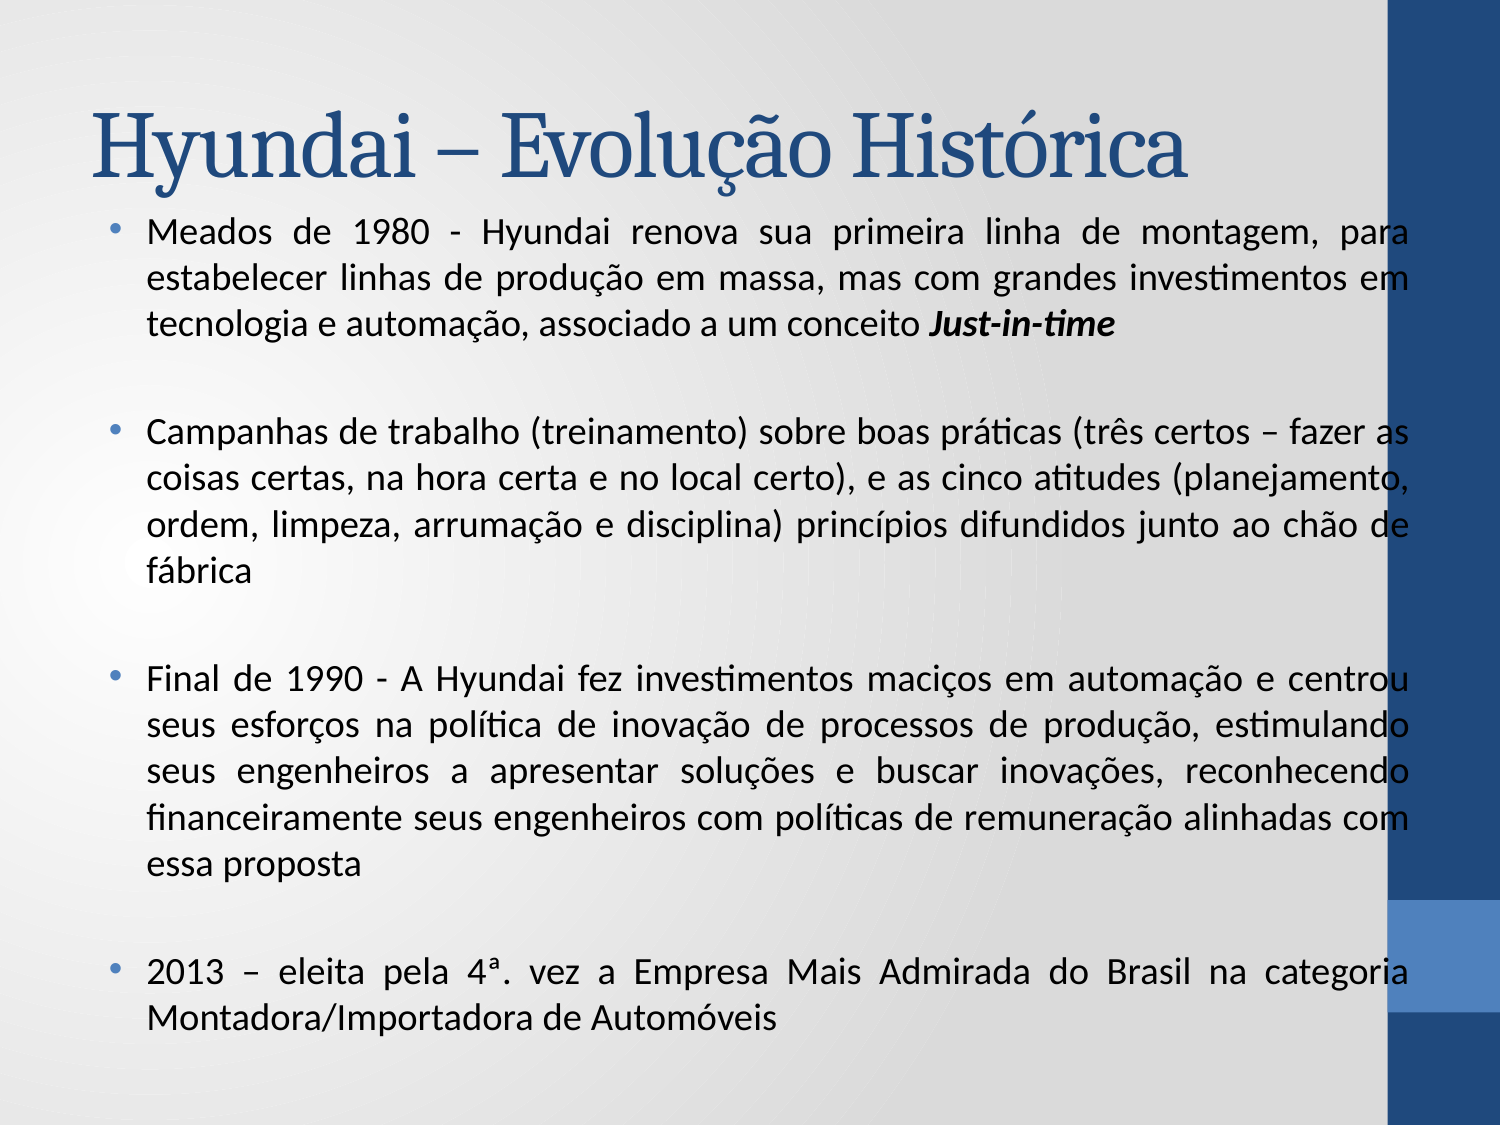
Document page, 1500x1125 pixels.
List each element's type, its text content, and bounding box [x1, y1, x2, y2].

title Hyundai – Evolução Histórica [75, 45, 1325, 198]
list Meados de 1980 - Hyundai renova sua primeira linha de montagem, para estabelecer linhas de produção em massa, mas com grandes investimentos em tecnologia e automação, associado a um conceito Just-in-time Campanhas de trabalho (treinamento) sobre boas práticas (três certos – fazer as coisas certas, na hora certa e no local certo), e as cinco atitudes (planejamento, ordem, limpeza, arrumação e disciplina) princípios difundidos junto ao chão de fábrica Final de 1990 - A Hyundai fez investimentos maciços em automação e centrou seus esforços na política de inovação de processos de produção, estimulando seus engenheiros a apresentar soluções e buscar inovações, reconhecendo financeiramente seus engenheiros com políticas de remuneração alinhadas com essa proposta 2013 – eleita pela 4ª. vez a Empresa Mais Admirada do Brasil na categoria Montadora/Importadora de Automóveis [75, 198, 1425, 941]
